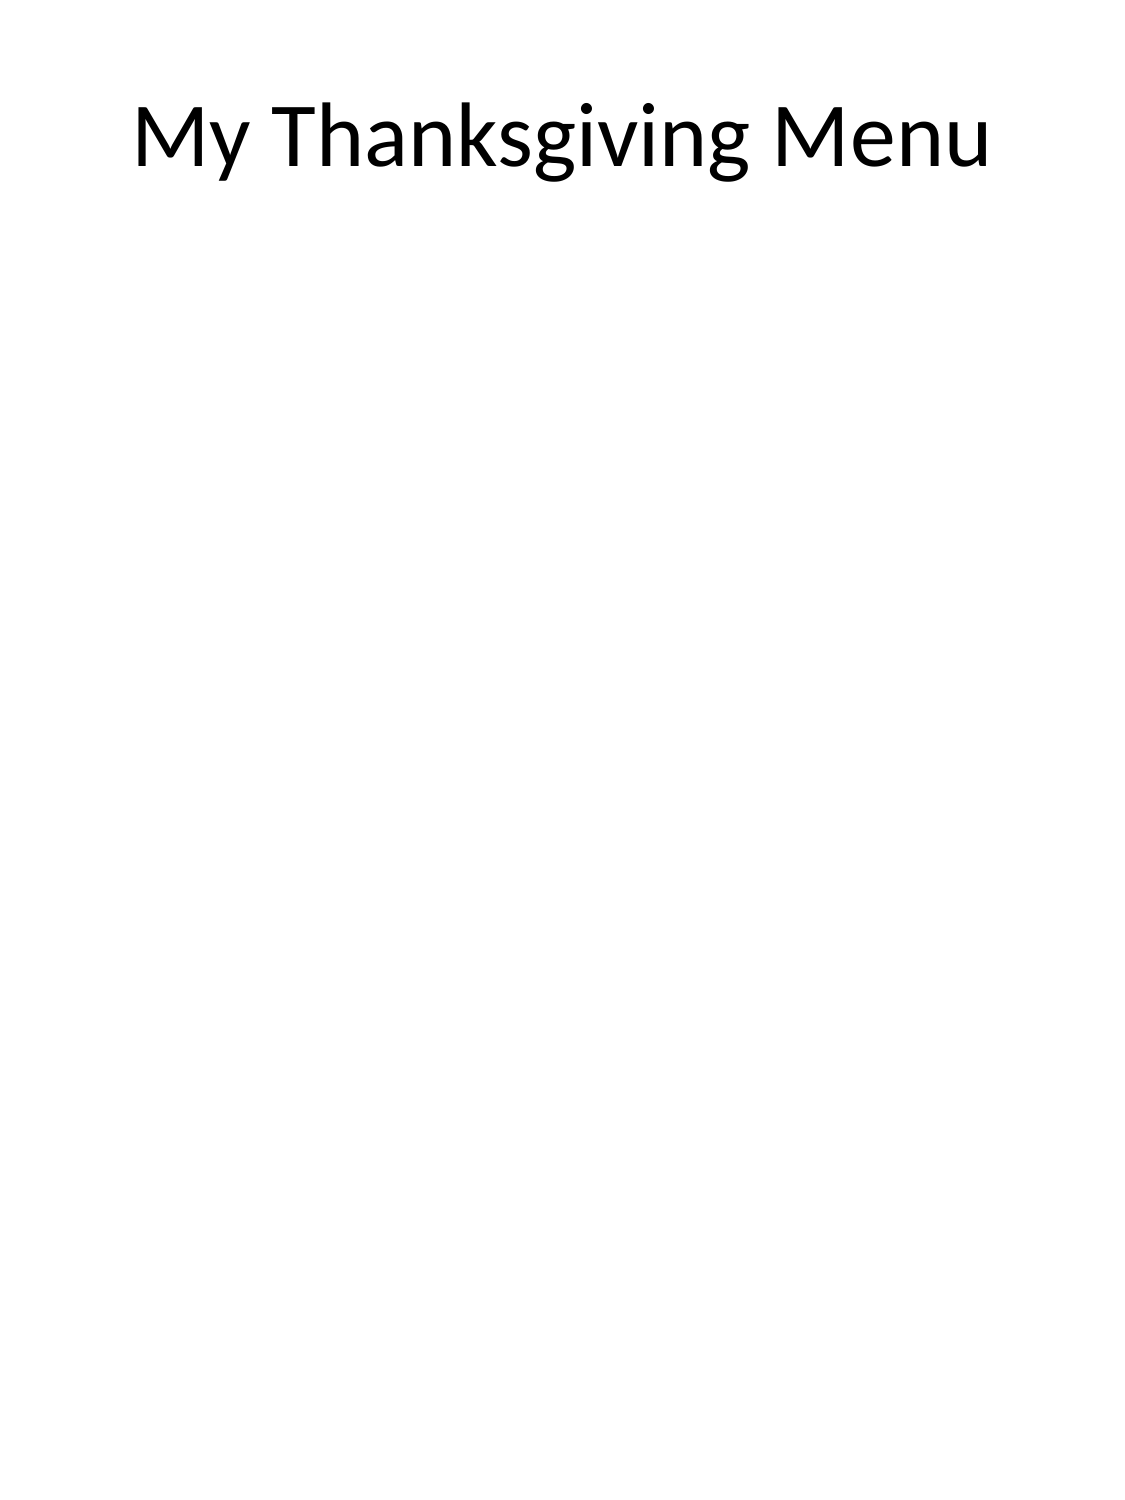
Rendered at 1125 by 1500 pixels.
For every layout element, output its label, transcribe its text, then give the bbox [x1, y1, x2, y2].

title My Thanksgiving Menu [56, 60, 1069, 310]
